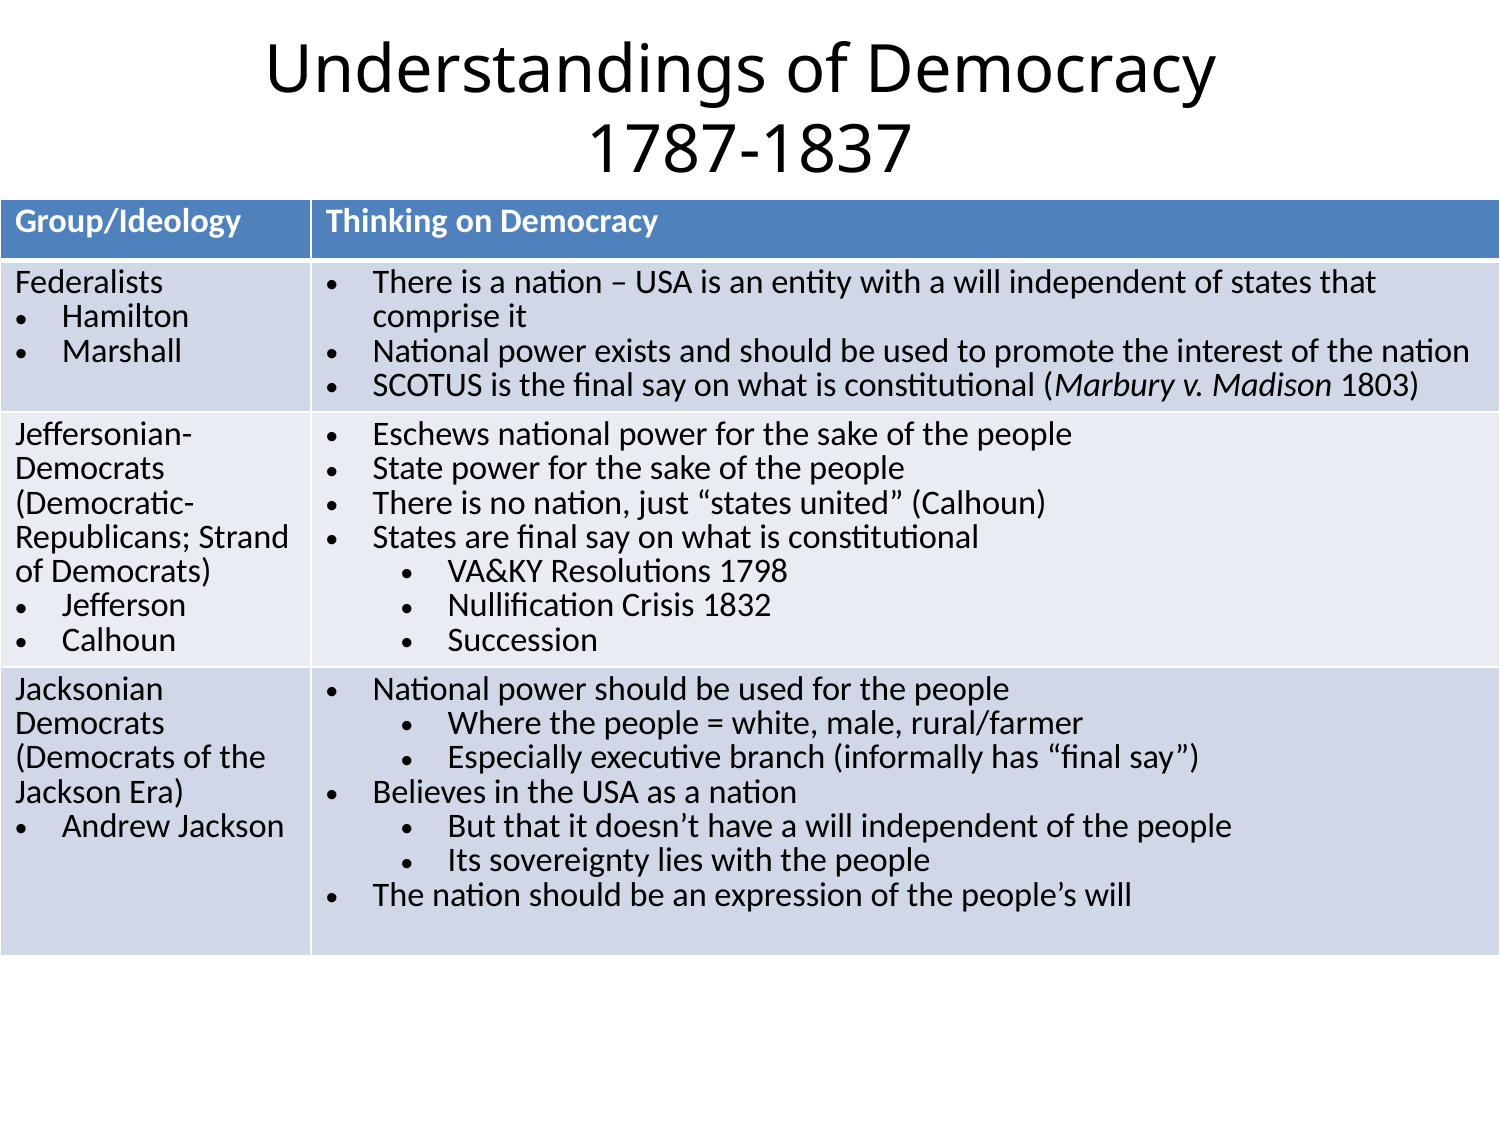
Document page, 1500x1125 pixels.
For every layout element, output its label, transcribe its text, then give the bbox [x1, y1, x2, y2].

table_cell National power should be used for the people Where the people = white, male, rural/farmer Especially executive branch (informally has “final say”) Believes in the USA as a nation But that it doesn’t have a will independent of the people Its sovereignty lies with the people The nation should be an expression of the people’s will [312, 668, 1499, 955]
table_cell Eschews national power for the sake of the people State power for the sake of the people There is no nation, just “states united” (Calhoun) States are final say on what is constitutional VA&KY Resolutions 1798 Nullification Crisis 1832 Succession [312, 413, 1499, 666]
table_cell Jeffersonian-Democrats (Democratic-Republicans; Strand of Democrats) Jefferson Calhoun [1, 413, 310, 666]
table_header Thinking on Democracy [312, 200, 1499, 258]
title Understandings of Democracy 1787-1837 [75, 11, 1425, 199]
table_cell Federalists Hamilton Marshall [1, 263, 310, 411]
table_header Group/Ideology [1, 200, 310, 258]
table_cell Jacksonian Democrats (Democrats of the Jackson Era) Andrew Jackson [1, 668, 310, 955]
table_cell There is a nation – USA is an entity with a will independent of states that comprise it National power exists and should be used to promote the interest of the nation SCOTUS is the final say on what is constitutional (Marbury v. Madison 1803) [312, 263, 1499, 411]
